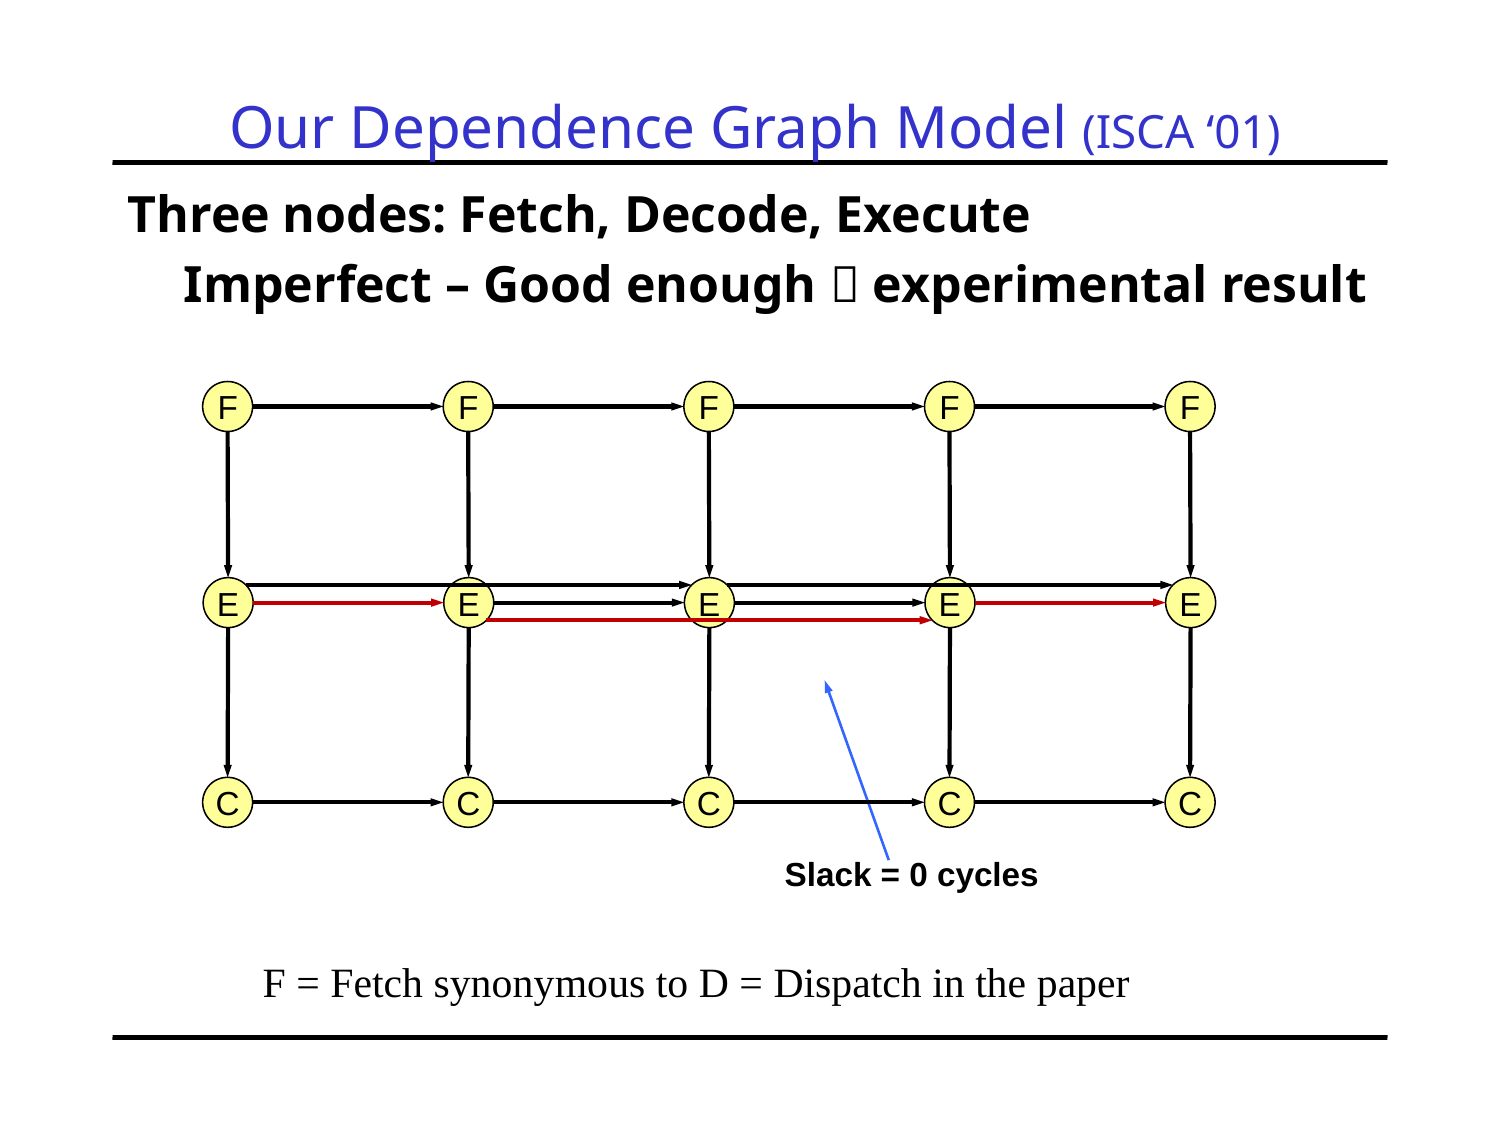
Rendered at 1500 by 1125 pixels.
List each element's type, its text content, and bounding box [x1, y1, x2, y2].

text_box F [1165, 381, 1216, 432]
text_box E [713, 622, 726, 628]
text_box F [473, 381, 494, 431]
text_box E [693, 622, 703, 627]
text_box E [453, 578, 463, 583]
text_box E [955, 578, 966, 583]
text_box E [925, 587, 944, 627]
text_box E [474, 578, 485, 583]
text_box F [202, 381, 253, 432]
text_box F [683, 381, 734, 431]
text_box [464, 777, 468, 806]
text_box E [1165, 577, 1216, 628]
text_box F [924, 382, 944, 431]
text_box C [443, 778, 494, 828]
text_box C [683, 778, 703, 827]
list Three nodes: Fetch, Decode, Execute Imperfect – Good enough  experimental result [112, 174, 1388, 1026]
text_box C [924, 777, 975, 828]
text_box E [684, 578, 703, 618]
text_box E [954, 587, 975, 628]
text_box E [443, 587, 463, 627]
text_box C [1165, 777, 1216, 828]
text_box F [954, 381, 975, 431]
text_box F [443, 382, 463, 431]
text_box E [934, 578, 944, 583]
text_box E [203, 577, 254, 628]
text_box C [202, 777, 253, 828]
text_box E [713, 578, 735, 618]
text_box E [473, 587, 494, 628]
text_box [824, 683, 833, 702]
text_box C [713, 777, 734, 827]
title Our Dependence Graph Model (ISCA ‘01) [124, 62, 1386, 174]
text_box Slack = 0 cycles [767, 845, 1057, 901]
text_box F = Fetch synonymous to D = Dispatch in the paper [247, 948, 1146, 1014]
